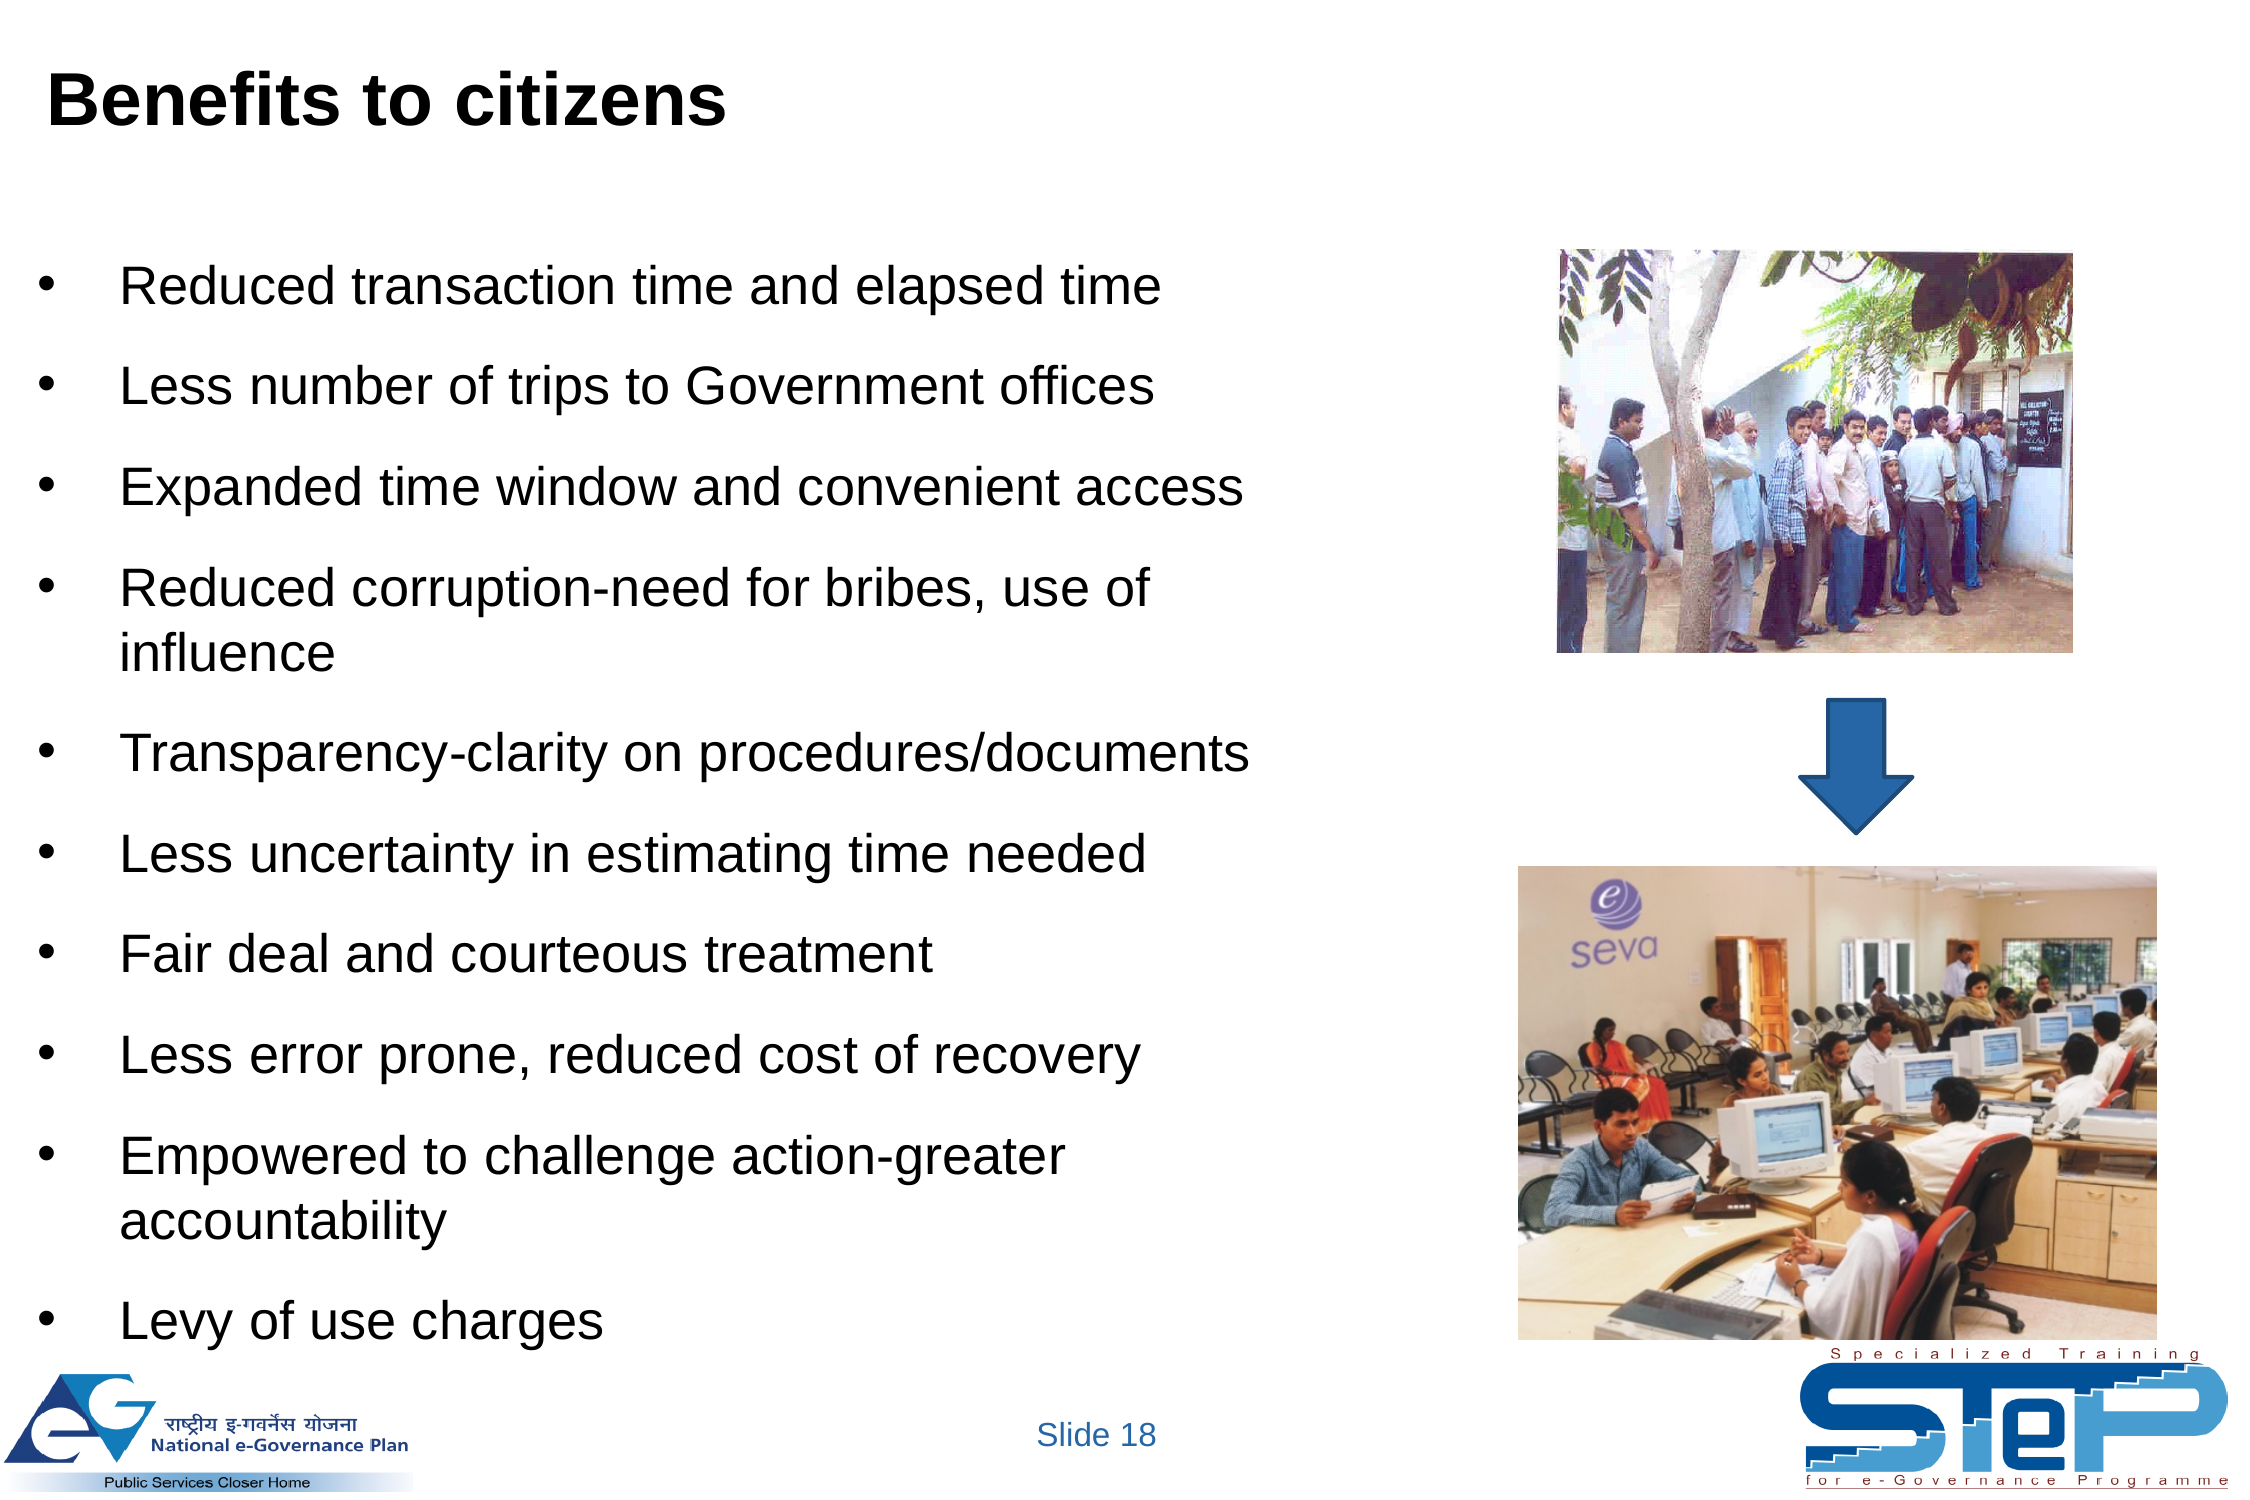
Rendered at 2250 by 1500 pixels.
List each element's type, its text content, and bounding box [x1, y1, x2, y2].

picture [1518, 866, 2157, 1340]
title Benefits to citizens [46, 50, 2213, 230]
picture [1800, 1348, 2228, 1489]
text_box [1798, 697, 1915, 836]
picture [3, 1374, 413, 1492]
list Reduced transaction time and elapsed time Less number of trips to Government offices Expanded time window and convenient access Reduced corruption-need for bribes, use of influence Transparency-clarity on procedures/documents Less uncertainty in estimating time needed Fair deal and courteous treatment Less error prone, reduced cost of recovery Empowered to challenge action-greater accountability Levy of use charges [37, 249, 1381, 1252]
picture [1555, 249, 2073, 653]
